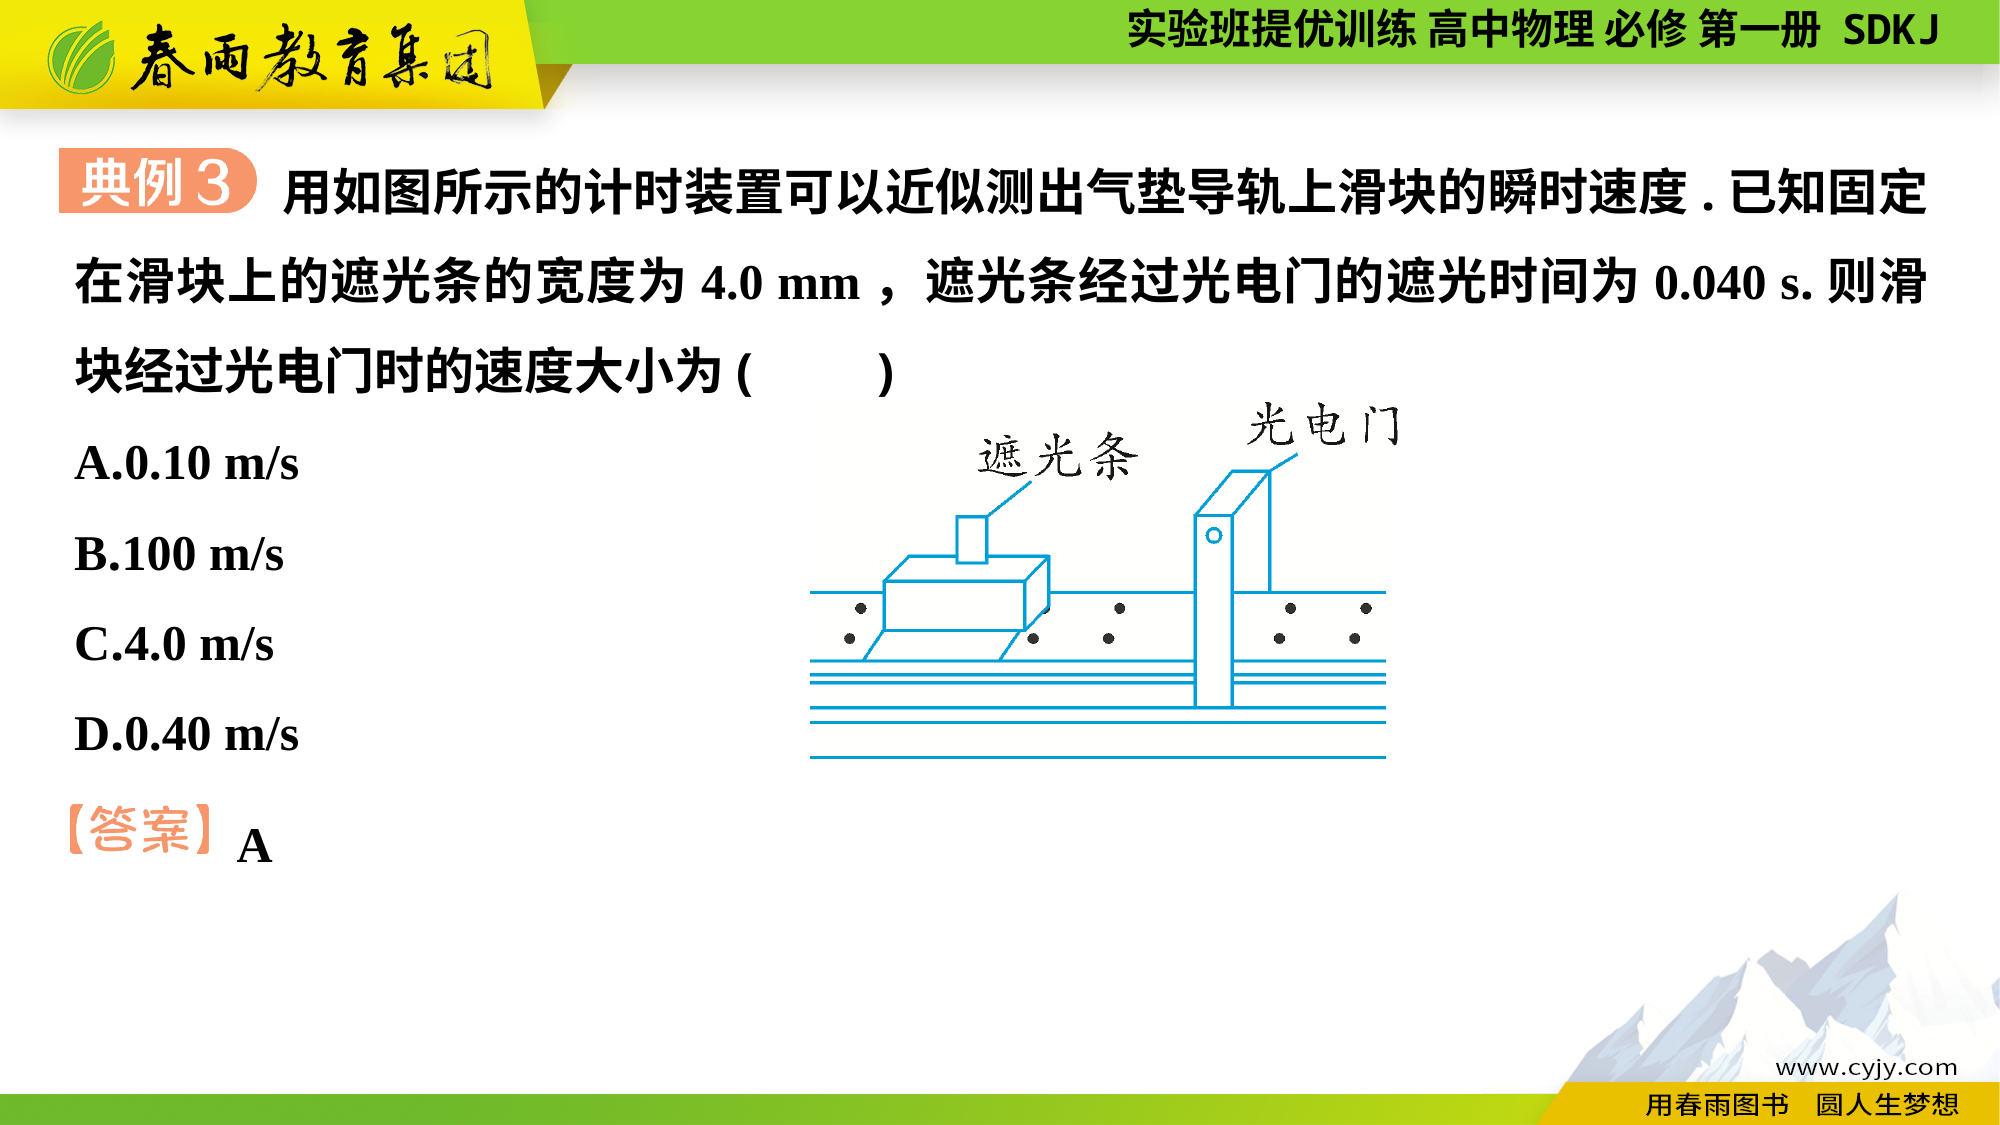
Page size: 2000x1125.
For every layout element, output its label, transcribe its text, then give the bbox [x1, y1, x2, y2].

text_box A [59, 775, 1944, 880]
list 用如图所示的计时装置可以近似测出气垫导轨上滑块的瞬时速度.已知固定在滑块上的遮光条的宽度为4.0 mm，遮光条经过光电门的遮光时间为0.040 s.则滑块经过光电门时的速度大小为( ) A.0.10 m/s B.100 m/s C.4.0 m/s D.0.40 m/s [59, 122, 1944, 774]
picture [0, 0, 2000, 1125]
